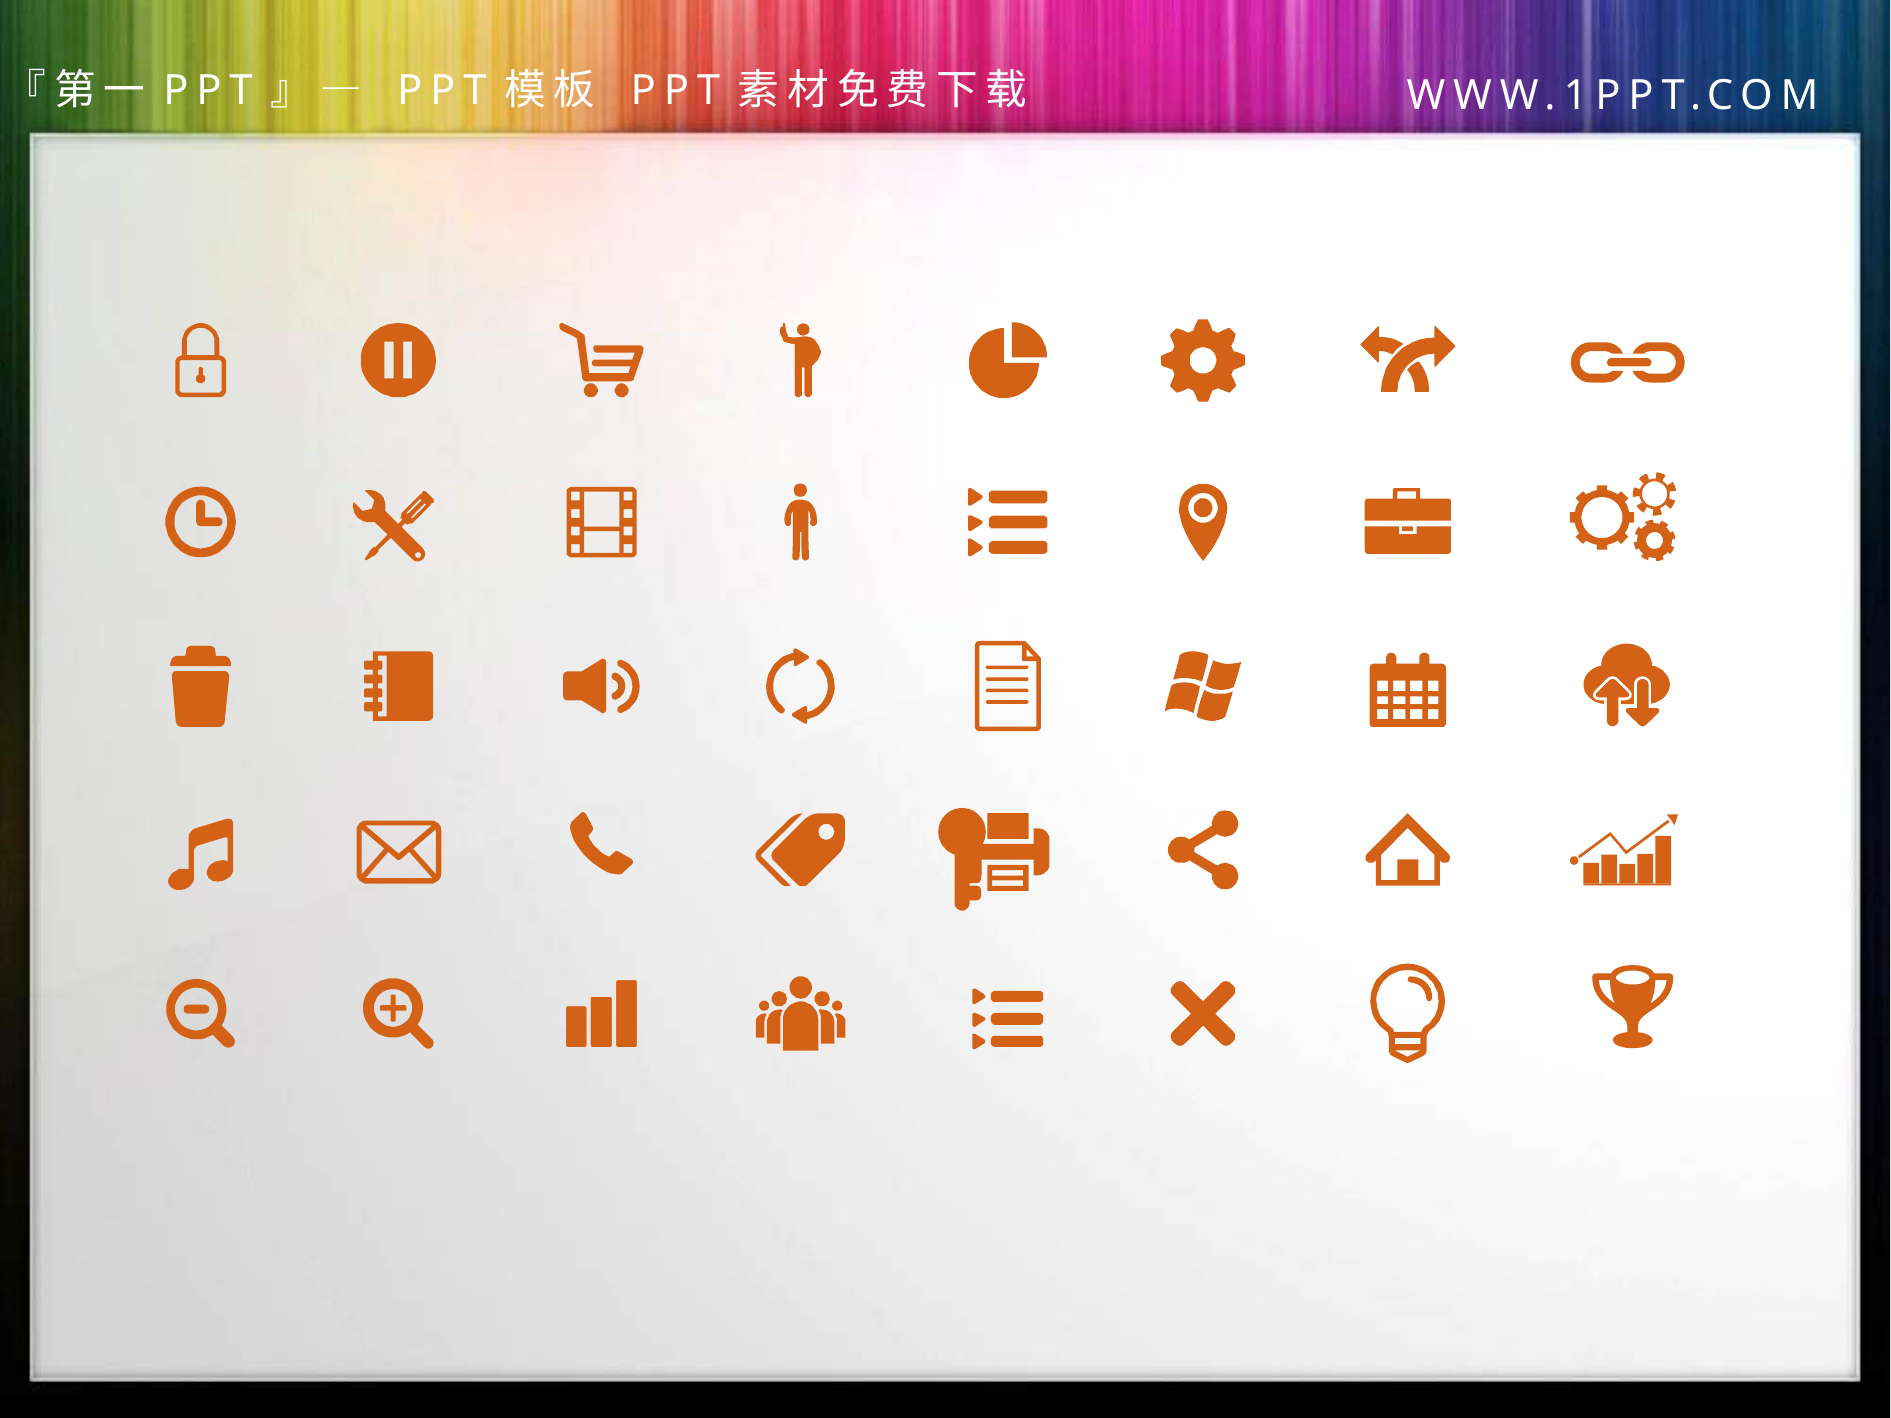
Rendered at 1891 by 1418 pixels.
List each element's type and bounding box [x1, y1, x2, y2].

text_box [972, 988, 986, 1005]
text_box [834, 1013, 846, 1038]
text_box [968, 515, 983, 532]
text_box [968, 538, 983, 557]
text_box [988, 490, 1048, 504]
text_box [175, 322, 227, 398]
text_box [755, 813, 803, 887]
text_box [1170, 981, 1236, 1046]
text_box [166, 979, 235, 1048]
text_box [1583, 643, 1670, 727]
text_box [818, 1009, 835, 1044]
text_box [972, 1033, 986, 1050]
text_box [360, 322, 436, 398]
text_box [1569, 814, 1679, 886]
text_box [559, 322, 644, 398]
text_box [1360, 325, 1456, 393]
text_box [1161, 319, 1246, 402]
text_box [562, 658, 640, 714]
text_box [990, 990, 1044, 1002]
text_box [1369, 652, 1447, 727]
text_box [565, 979, 637, 1048]
text_box [1570, 342, 1685, 383]
text_box [1592, 965, 1674, 1049]
text_box [165, 486, 236, 558]
text_box [1365, 813, 1451, 886]
text_box [170, 645, 232, 728]
text_box [784, 483, 818, 561]
text_box [570, 811, 633, 875]
text_box [990, 1035, 1044, 1047]
text_box [364, 651, 434, 721]
text_box [779, 323, 822, 398]
text_box [168, 818, 234, 890]
text_box [771, 813, 845, 887]
text_box [1364, 487, 1452, 555]
text_box [783, 1001, 819, 1051]
text_box [938, 807, 987, 911]
text_box [1168, 810, 1239, 890]
text_box [353, 490, 434, 562]
text_box [990, 812, 1050, 892]
text_box [832, 1000, 843, 1011]
text_box [766, 648, 810, 714]
text_box [755, 1013, 767, 1038]
text_box [974, 640, 1041, 732]
text_box [968, 488, 983, 506]
text_box [771, 991, 788, 1007]
text_box [972, 1012, 986, 1028]
text_box [789, 976, 813, 999]
text_box [1369, 963, 1446, 1064]
text_box [766, 1009, 783, 1044]
text_box [1569, 472, 1677, 562]
text_box [990, 1012, 1044, 1025]
picture [0, 0, 1891, 1418]
text_box [356, 820, 442, 884]
text_box [1164, 651, 1242, 722]
text_box [362, 978, 434, 1049]
text_box [988, 540, 1048, 554]
text_box [566, 486, 637, 558]
text_box [968, 322, 1048, 399]
text_box [988, 515, 1048, 529]
text_box [1179, 483, 1228, 561]
text_box [814, 991, 830, 1007]
text_box [792, 659, 835, 724]
text_box [758, 1000, 770, 1011]
